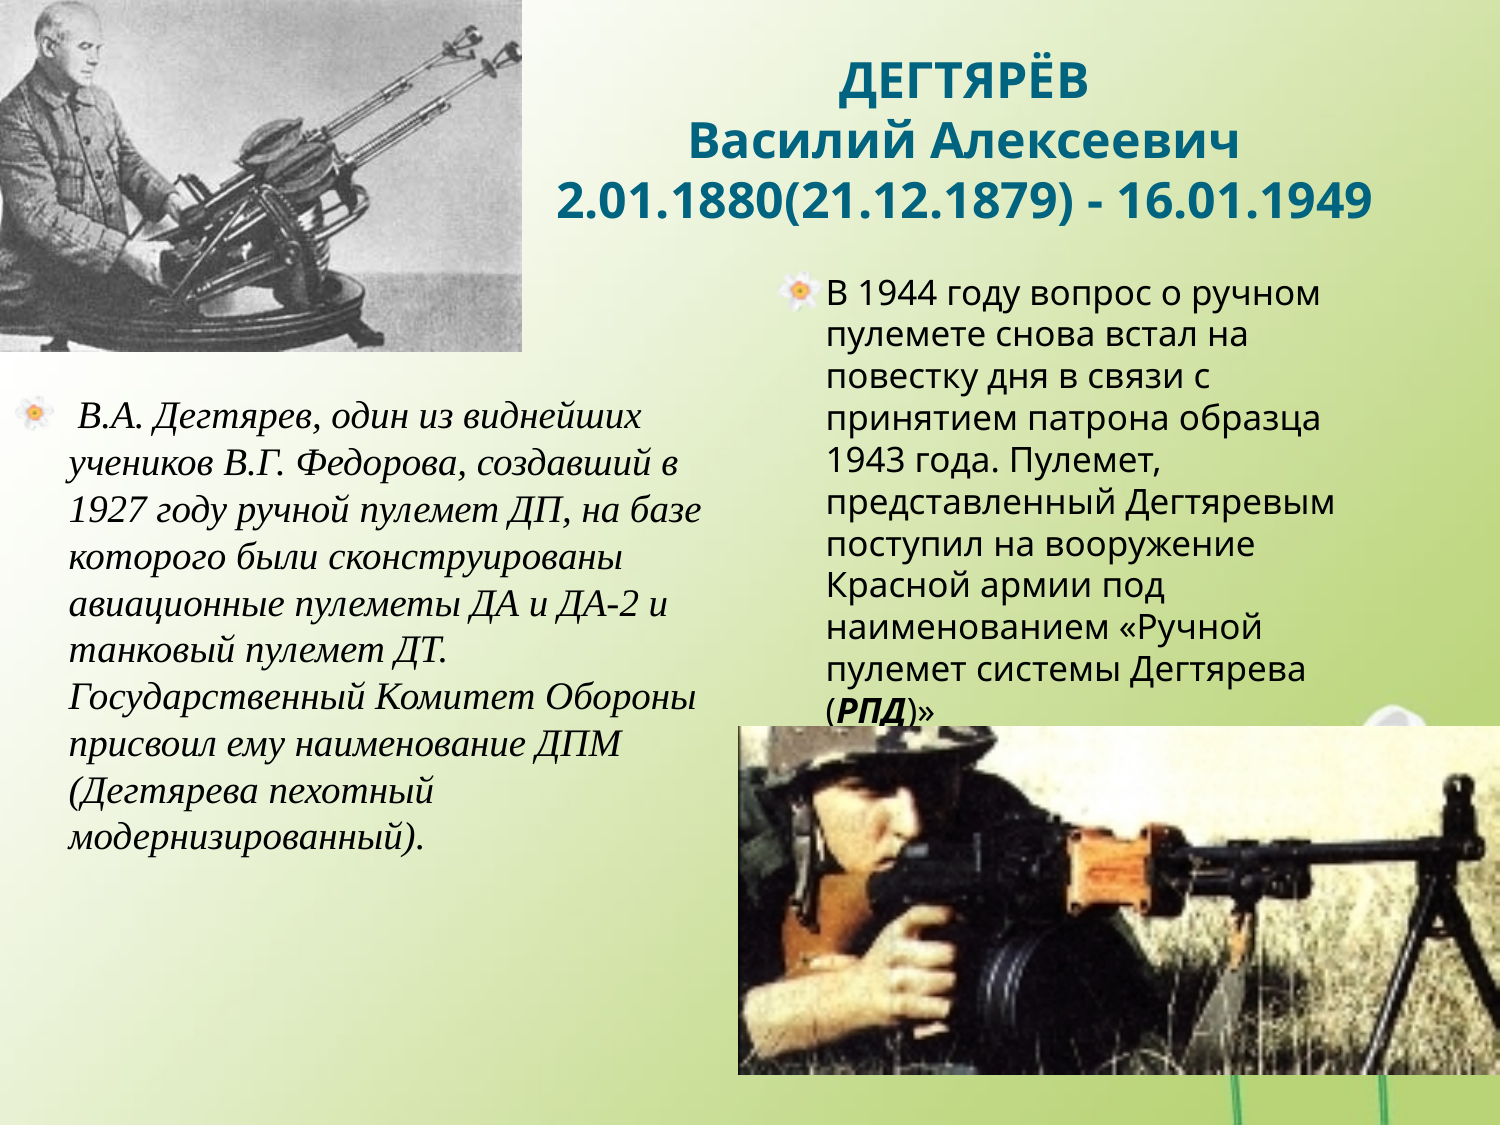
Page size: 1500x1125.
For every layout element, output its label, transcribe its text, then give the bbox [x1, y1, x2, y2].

list В.А. Дегтярев, один из виднейших учеников В.Г. Федорова, создавший в 1927 году ручной пулемет ДП, на базе которого были сконструированы авиационные пулеметы ДА и ДА-2 и танковый пулемет ДТ. Государственный Комитет Обороны присвоил ему наименование ДПМ (Дегтярева пехотный модернизированный). [0, 382, 745, 868]
list В 1944 году вопрос о ручном пулемете снова встал на повестку дня в связи с принятием патрона образца 1943 года. Пулемет, представленный Дегтяревым поступил на вооружение Красной армии под наименованием «Ручной пулемет системы Дегтярева (РПД)» [762, 262, 1425, 723]
picture [15, 395, 54, 431]
title ДЕГТЯРЁВ Василий Алексеевич 2.01.1880(21.12.1879) - 16.01.1949 [528, 45, 1425, 233]
picture [0, 0, 1500, 1125]
